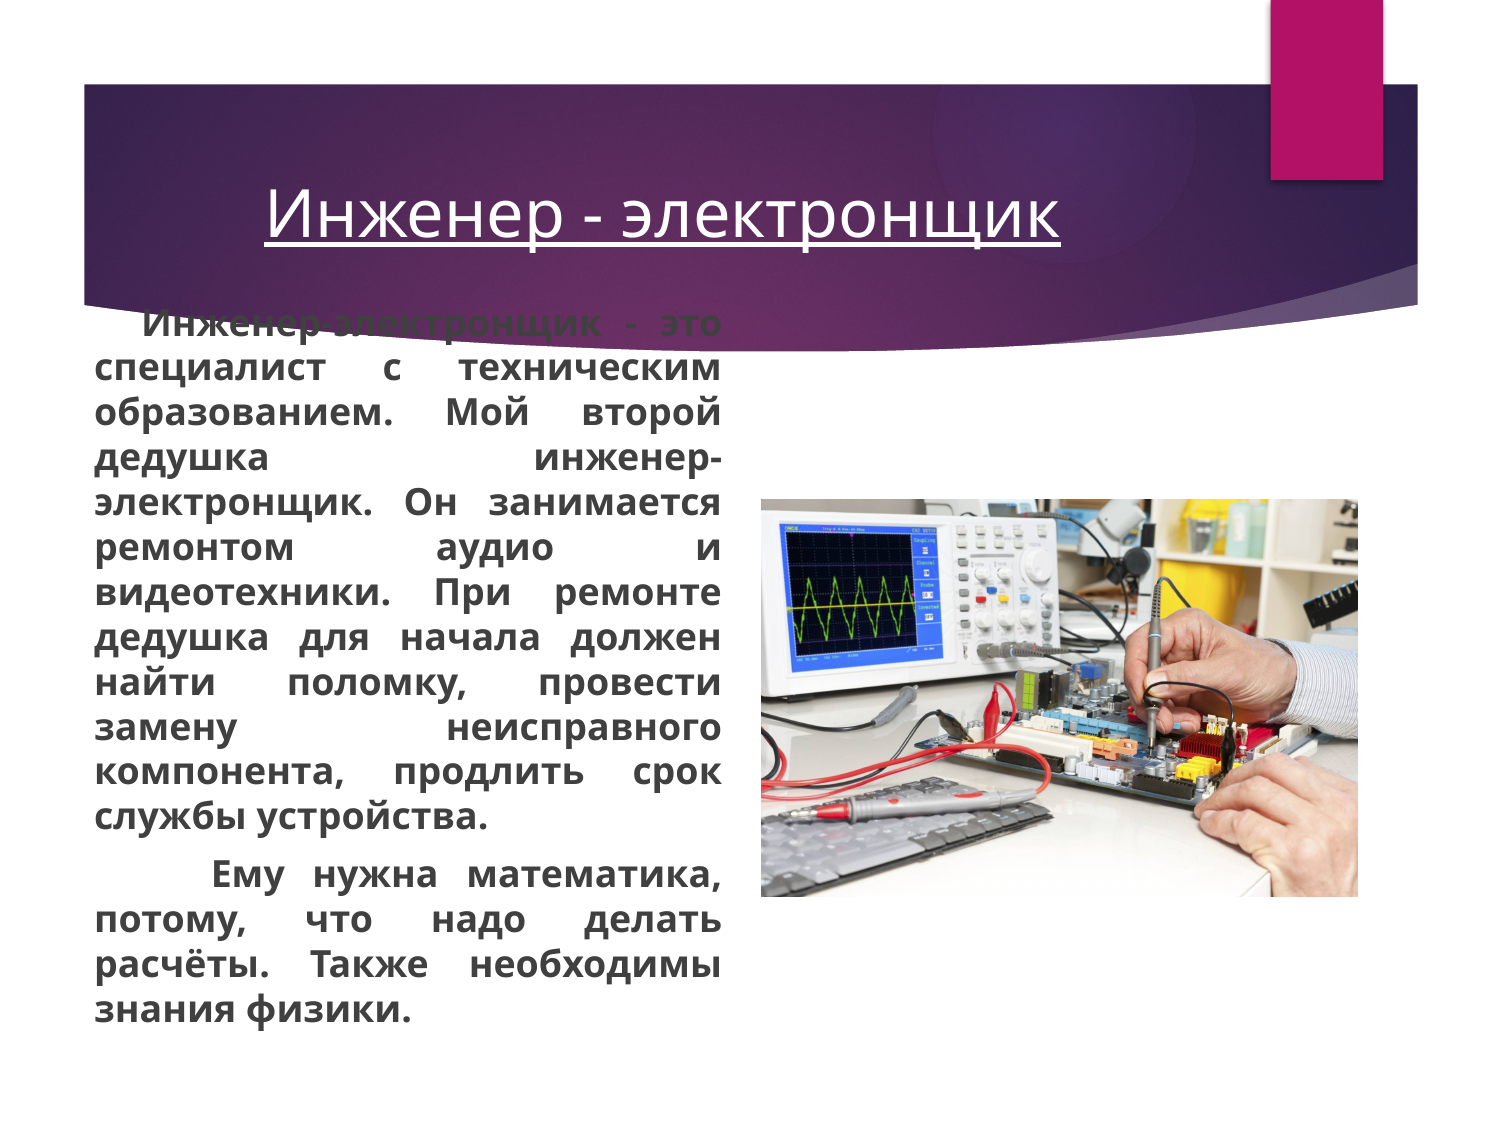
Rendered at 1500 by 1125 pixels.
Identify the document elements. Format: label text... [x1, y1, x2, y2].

list Инженер-электронщик - это специалист с техническим образованием. Мой второй дедушка инженер-электронщик. Он занимается ремонтом аудио и видеотехники. При ремонте дедушка для начала должен найти поломку, провести замену неисправного компонента, продлить срок службы устройства. Ему нужна математика, потому, что надо делать расчёты. Также необходимы знания физики. [29, 291, 738, 1050]
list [760, 499, 1359, 897]
title Инженер - электронщик [142, 152, 1183, 269]
